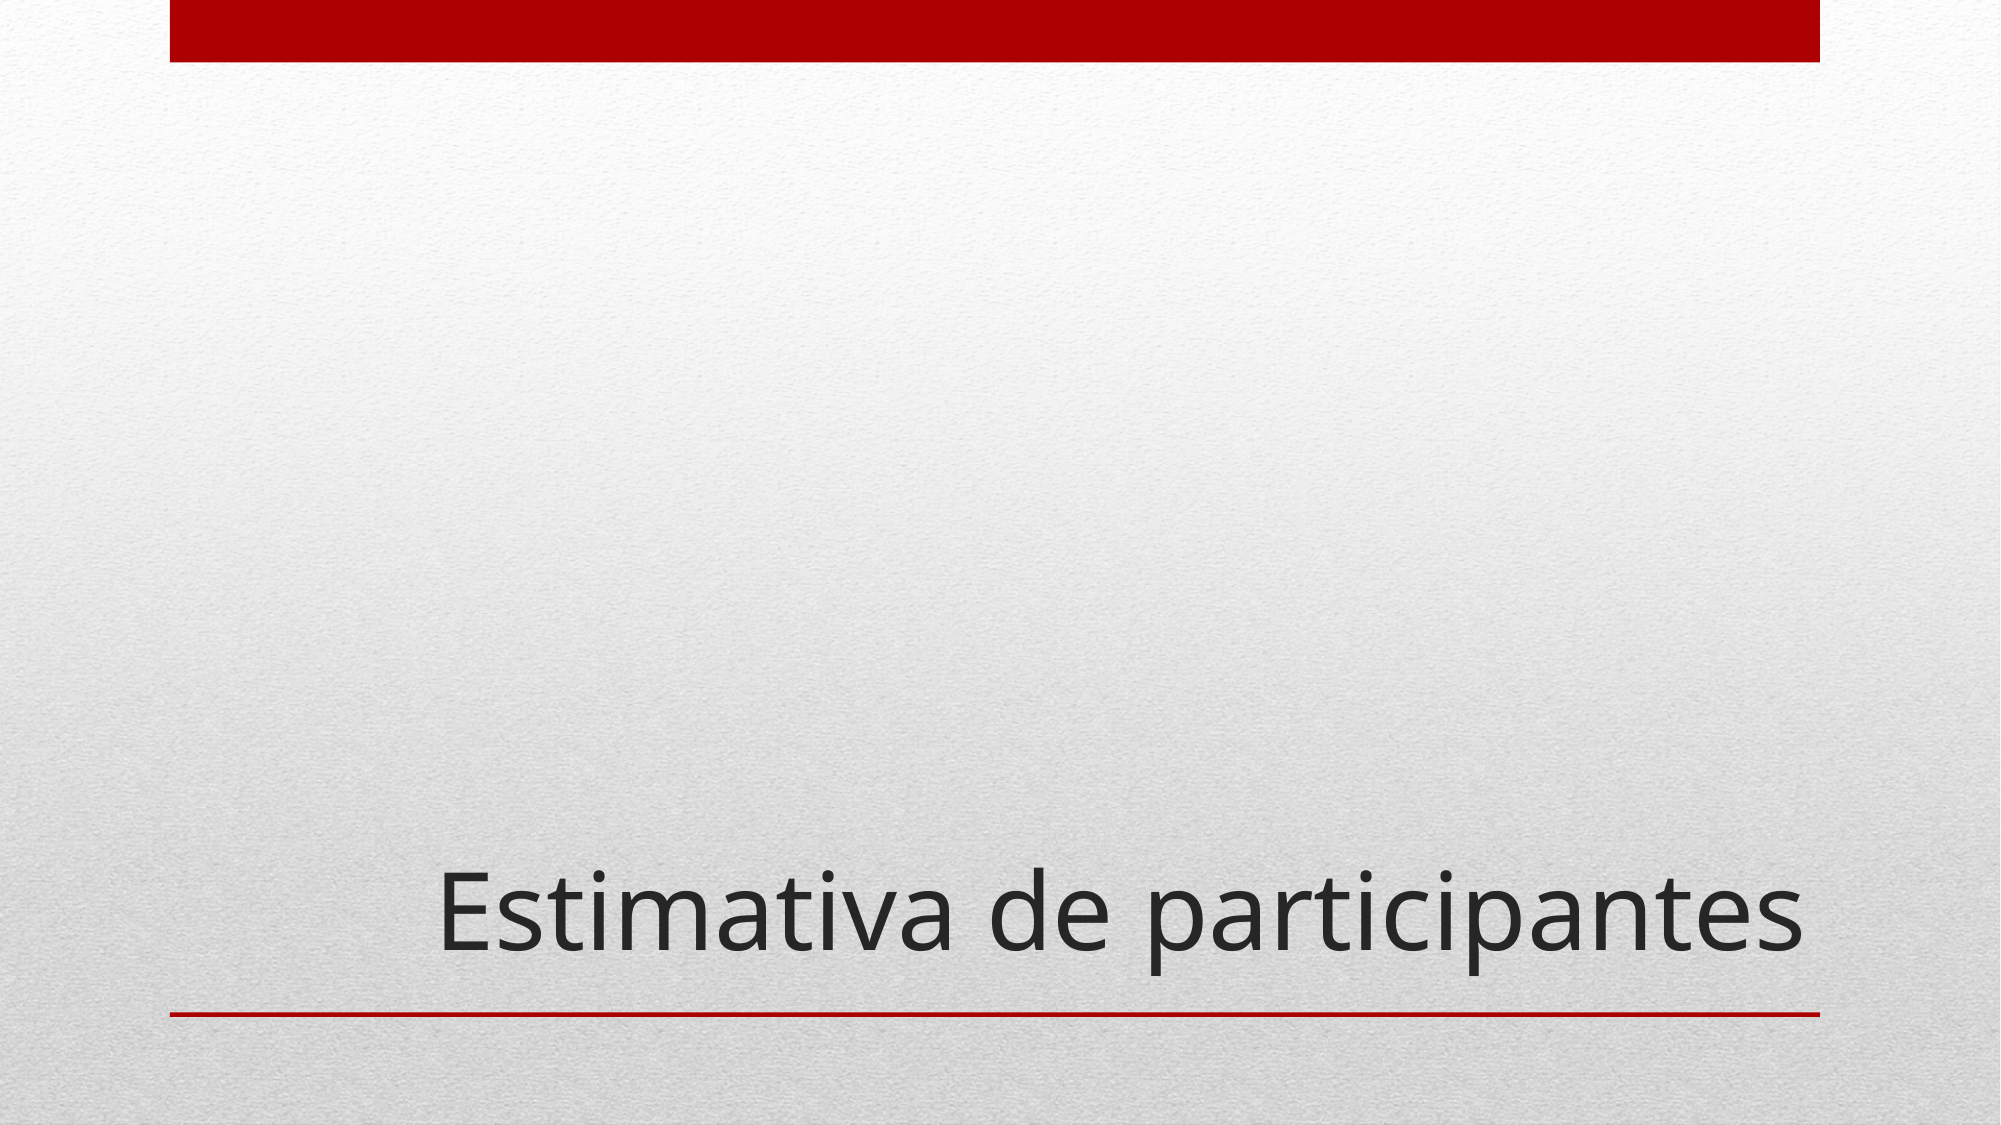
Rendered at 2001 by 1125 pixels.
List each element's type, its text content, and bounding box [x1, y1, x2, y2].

title Estimativa de participantes [272, 750, 1823, 980]
